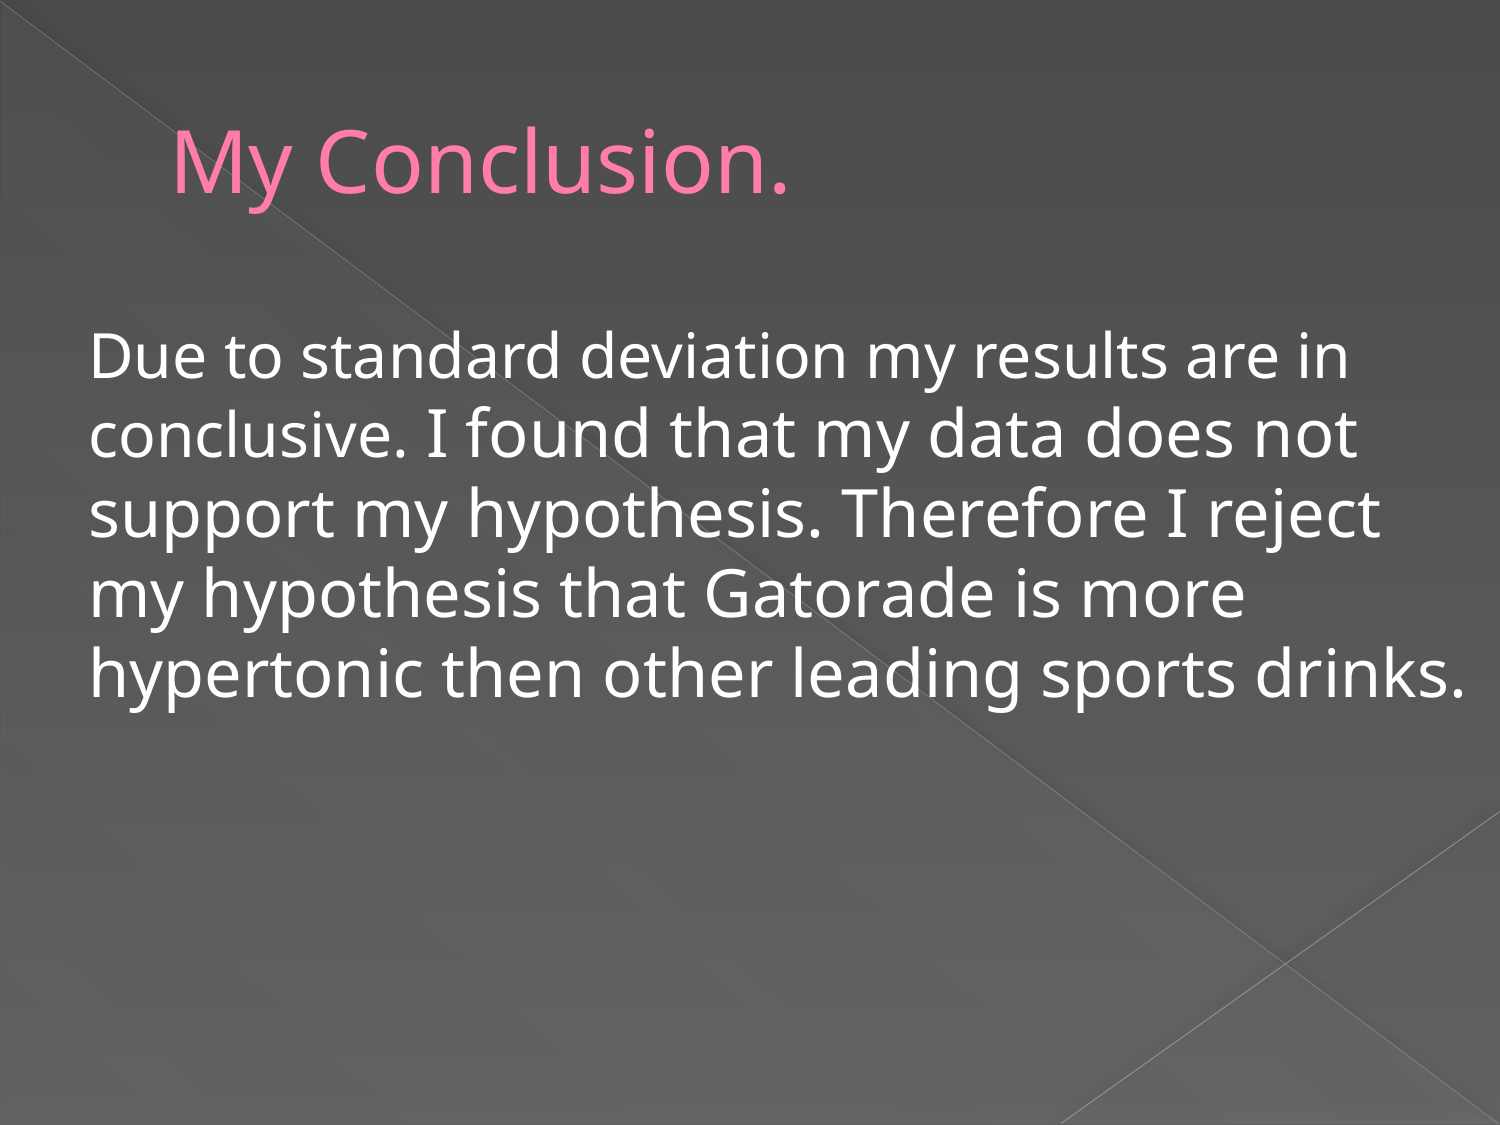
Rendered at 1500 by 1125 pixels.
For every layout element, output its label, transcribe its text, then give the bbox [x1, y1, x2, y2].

title My Conclusion. [75, 43, 1425, 274]
list Due to standard deviation my results are in conclusive. I found that my data does not support my hypothesis. Therefore I reject my hypothesis that Gatorade is more hypertonic then other leading sports drinks. [0, 308, 1500, 1059]
